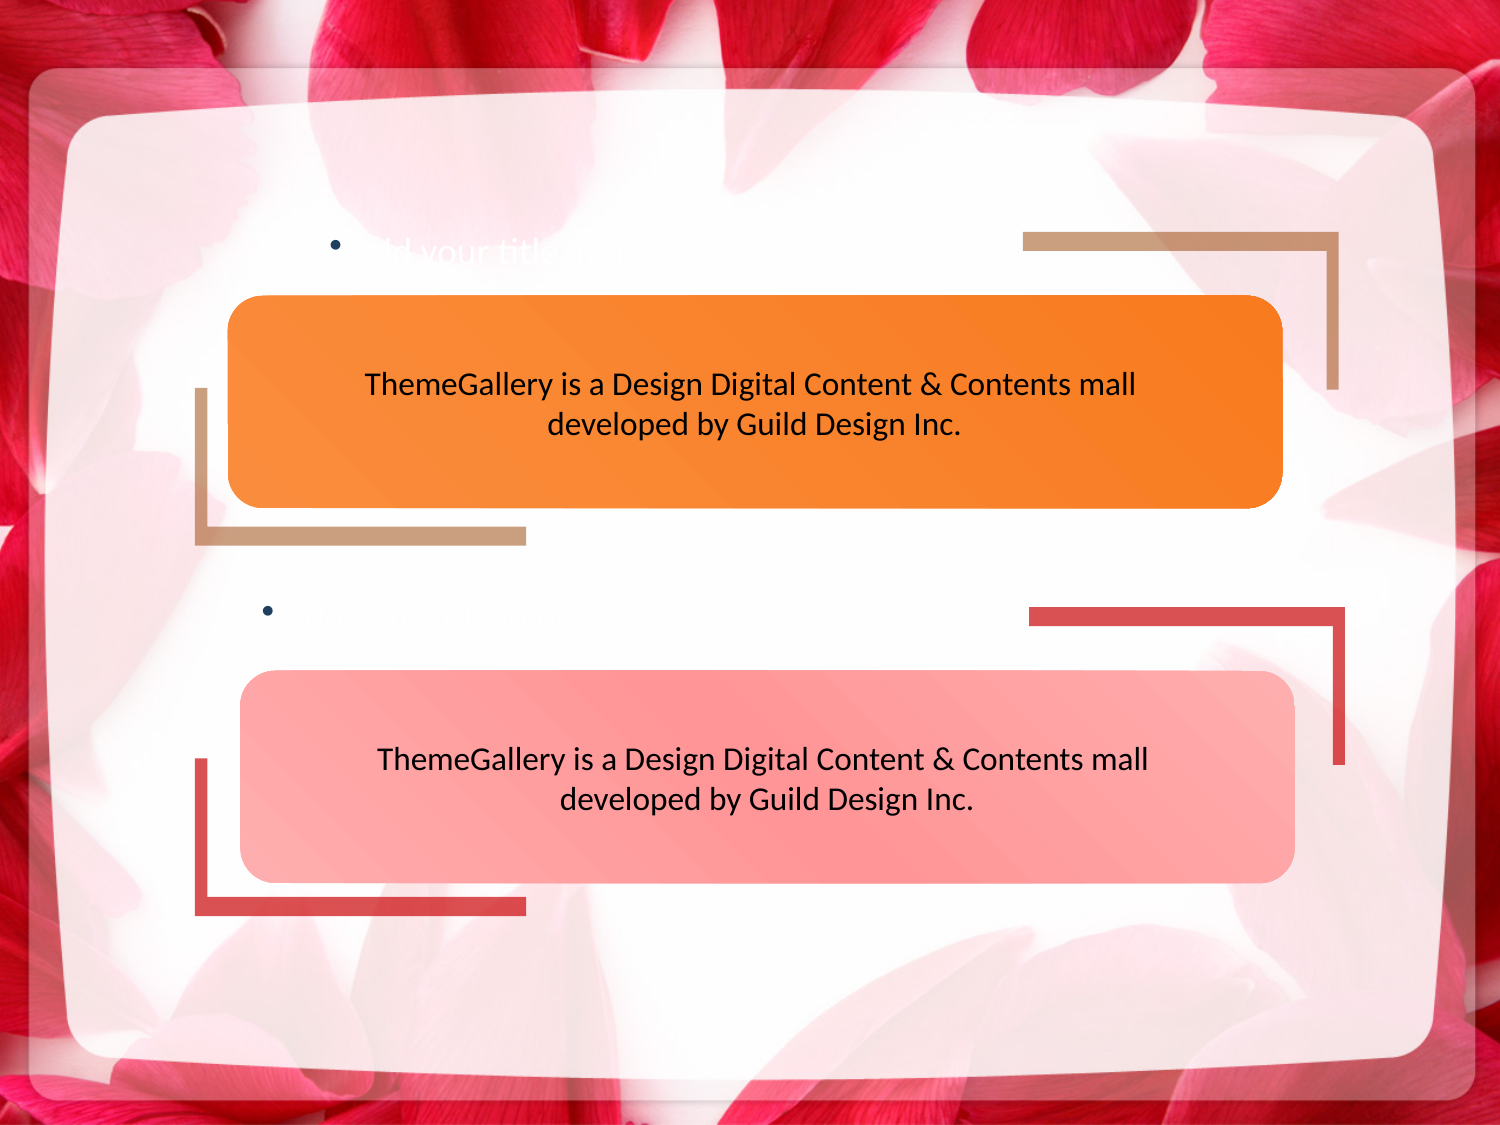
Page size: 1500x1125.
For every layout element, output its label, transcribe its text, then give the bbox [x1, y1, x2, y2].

picture [0, 0, 1500, 1125]
text_box Add your title in here [246, 585, 622, 646]
text_box [194, 758, 527, 917]
text_box ThemeGallery is a Design Digital Content & Contents mall developed by Guild Design Inc. [227, 295, 1283, 509]
text_box Add your title in here [314, 219, 689, 280]
text_box [194, 387, 527, 546]
text_box [1022, 231, 1339, 390]
text_box ThemeGallery is a Design Digital Content & Contents mall developed by Guild Design Inc. [240, 670, 1295, 884]
text_box [1029, 607, 1345, 765]
